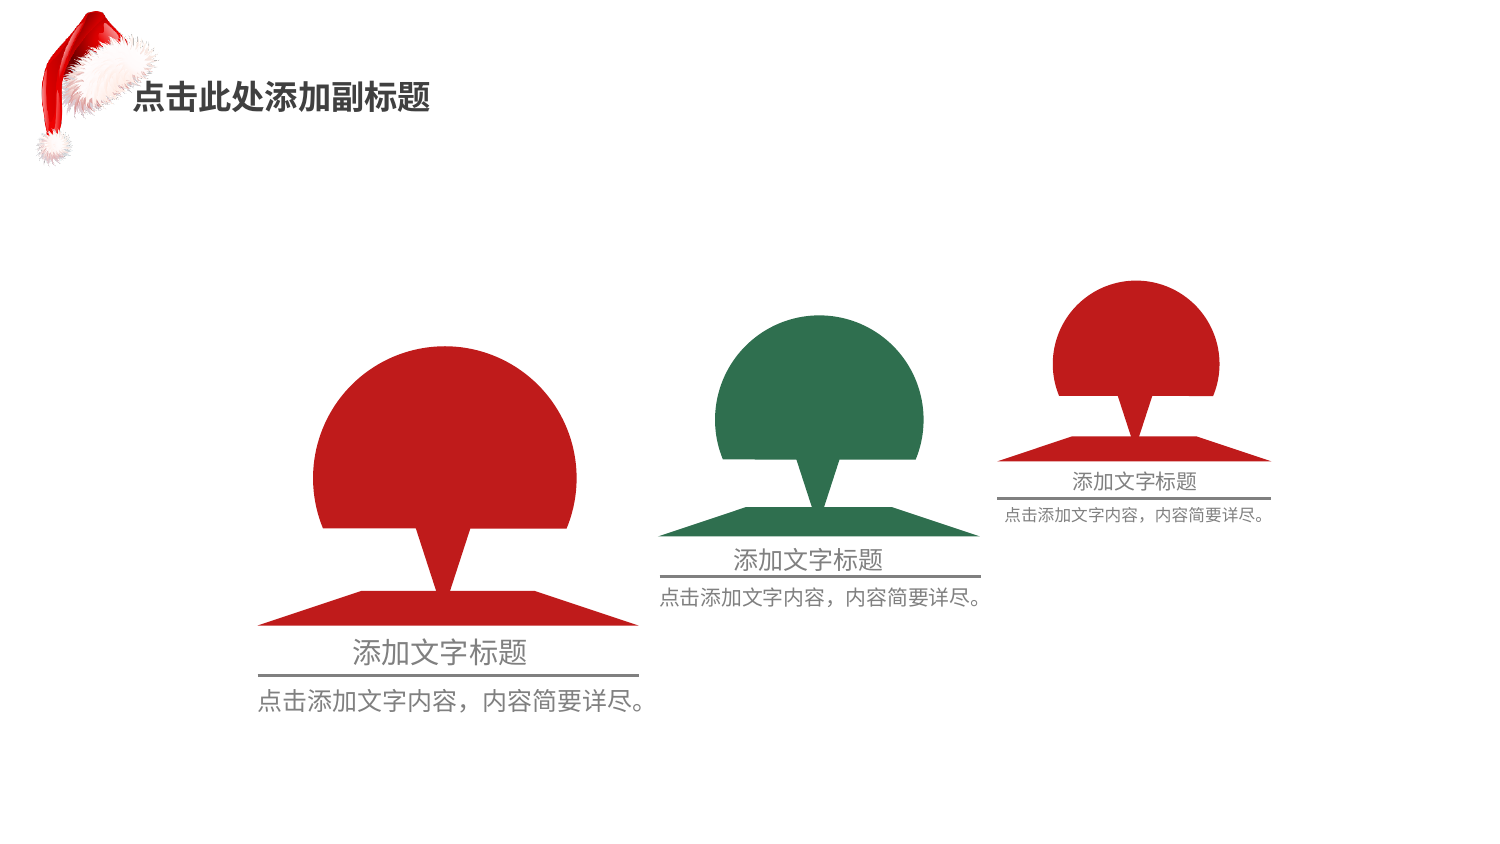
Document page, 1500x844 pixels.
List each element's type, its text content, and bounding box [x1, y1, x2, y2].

text_box [995, 434, 1274, 464]
text_box [310, 344, 579, 588]
text_box 添加文字标题 [337, 626, 543, 674]
text_box [255, 588, 641, 628]
text_box [655, 505, 982, 539]
text_box 点击添加文字内容，内容简要详尽。 [989, 496, 1288, 532]
picture [0, 0, 210, 187]
text_box [712, 313, 926, 505]
text_box 点击此处添加副标题 [214, 65, 455, 126]
text_box 添加文字标题 [718, 537, 900, 576]
text_box 点击添加文字内容，内容简要详尽。 [242, 677, 673, 723]
text_box 点击添加文字内容，内容简要详尽。 [644, 576, 1007, 617]
text_box [1050, 278, 1222, 434]
text_box 添加文字标题 [1057, 461, 1213, 497]
